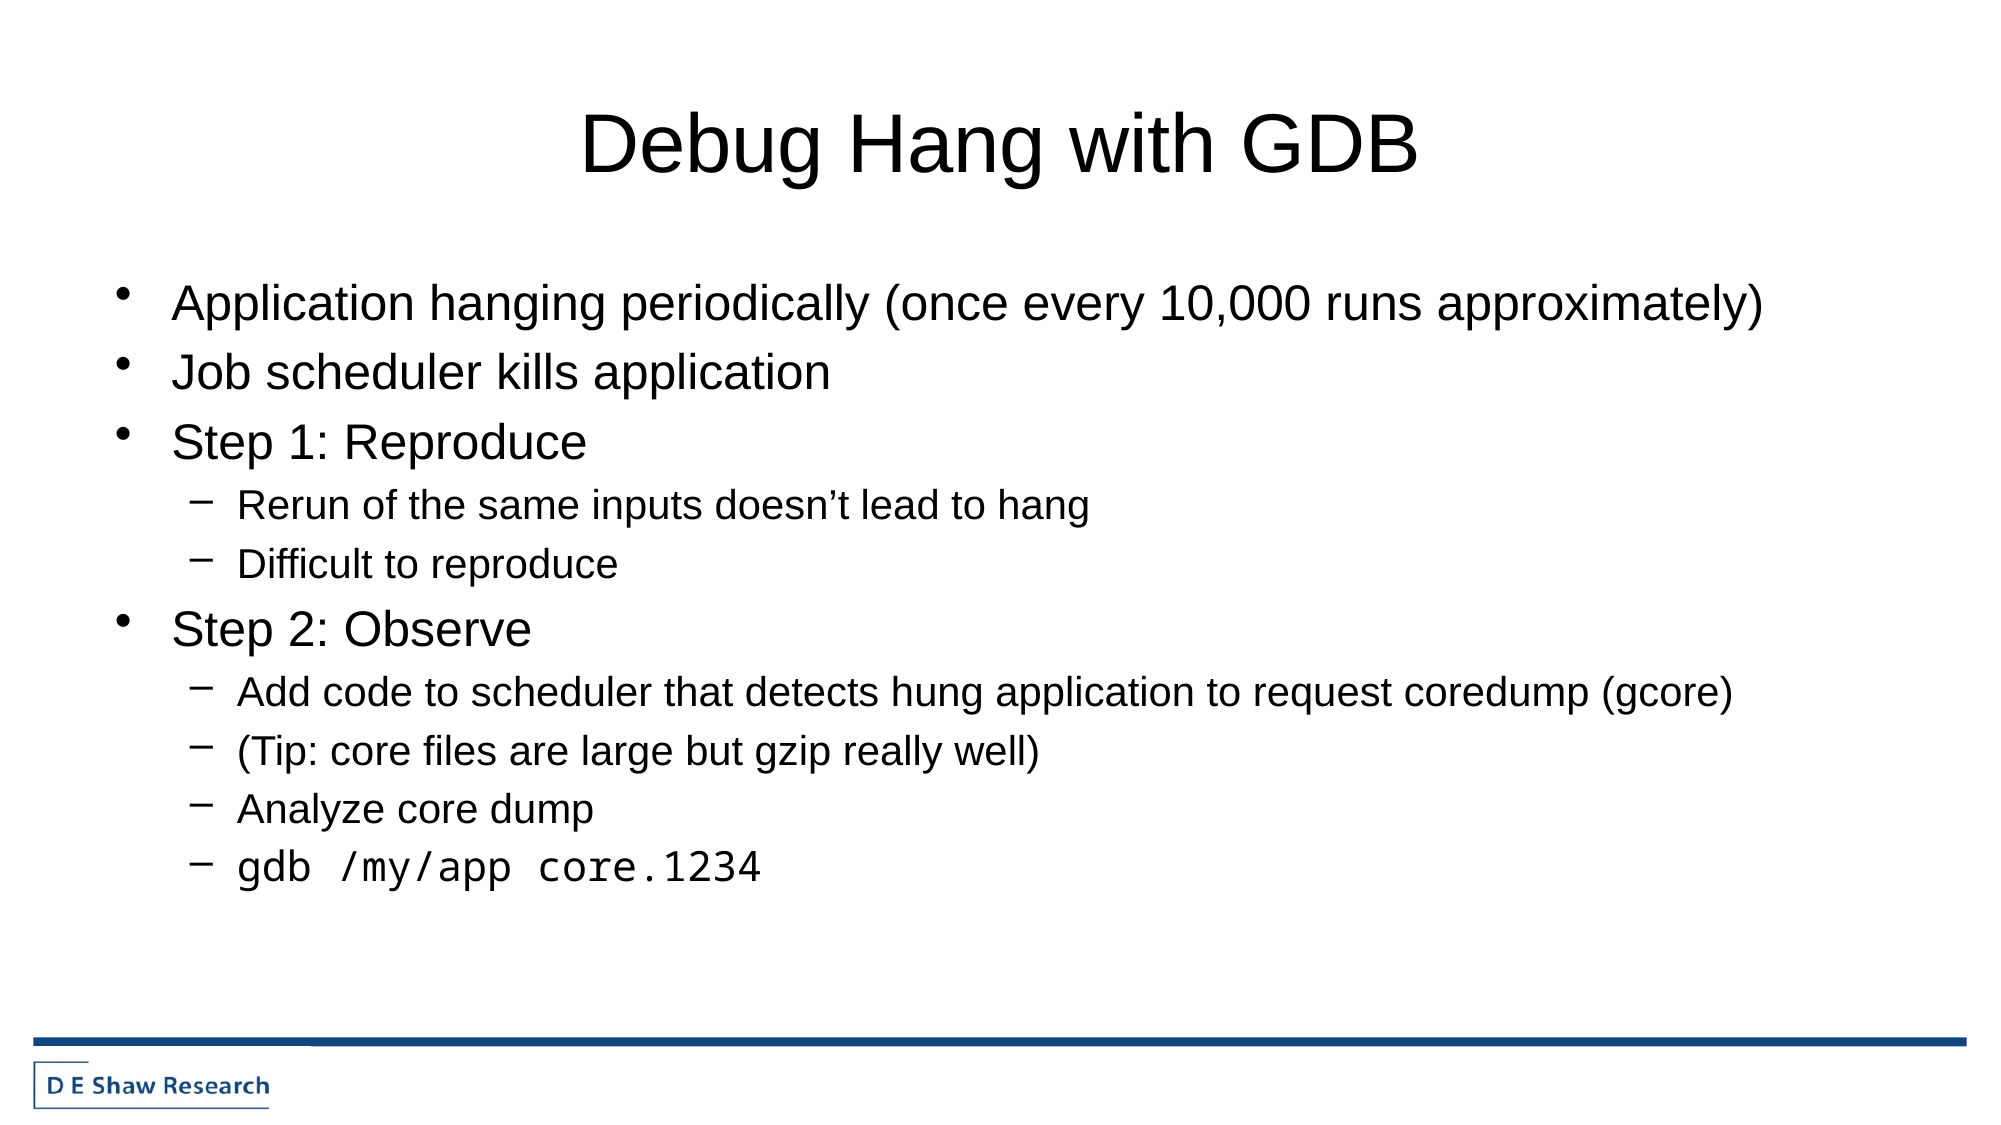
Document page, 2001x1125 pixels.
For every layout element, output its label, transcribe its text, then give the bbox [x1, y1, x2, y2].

picture [10, 1046, 311, 1123]
list Application hanging periodically (once every 10,000 runs approximately) Job scheduler kills application Step 1: Reproduce Rerun of the same inputs doesn’t lead to hang Difficult to reproduce Step 2: Observe Add code to scheduler that detects hung application to request coredump (gcore) (Tip: core files are large but gzip really well) Analyze core dump gdb /my/app core.1234 [99, 262, 1900, 1005]
title Debug Hang with GDB [99, 45, 1900, 233]
